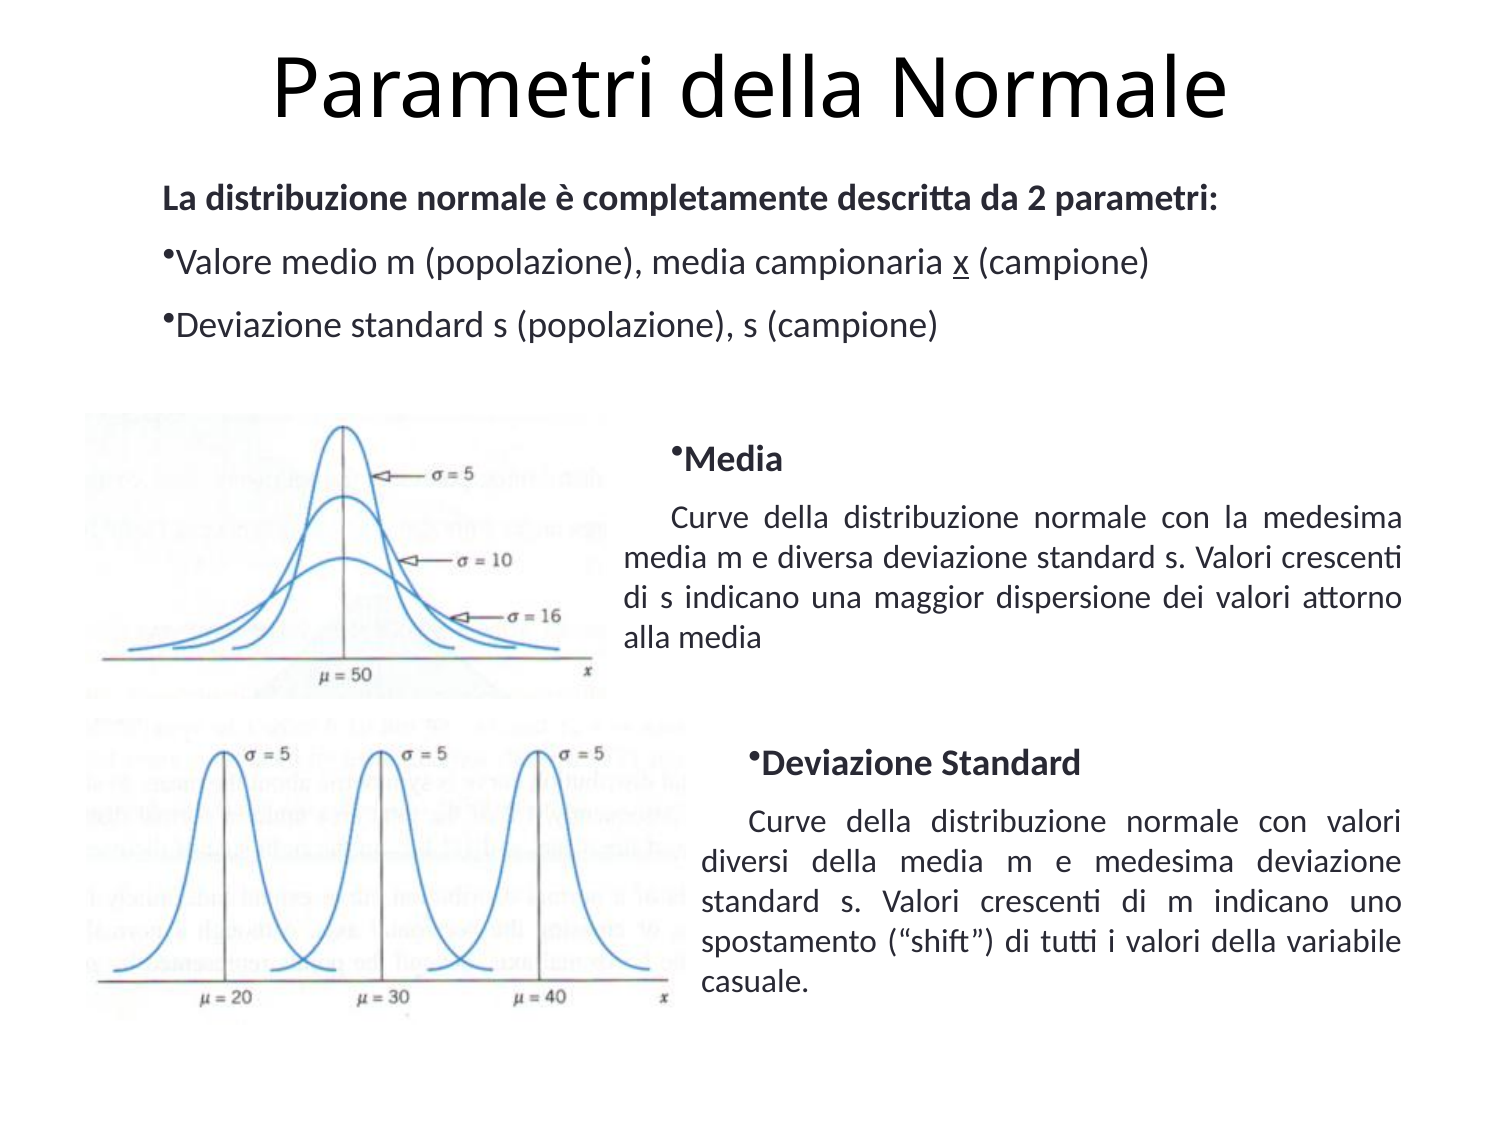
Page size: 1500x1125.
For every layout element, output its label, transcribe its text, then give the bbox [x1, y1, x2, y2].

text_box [84, 413, 1419, 699]
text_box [86, 718, 1418, 1025]
title Parametri della Normale [112, 15, 1388, 152]
text_box La distribuzione normale è completamente descritta da 2 parametri: Valore medio m (popolazione), media campionaria x (campione) Deviazione standard s (popolazione), s (campione) [100, 165, 1463, 353]
